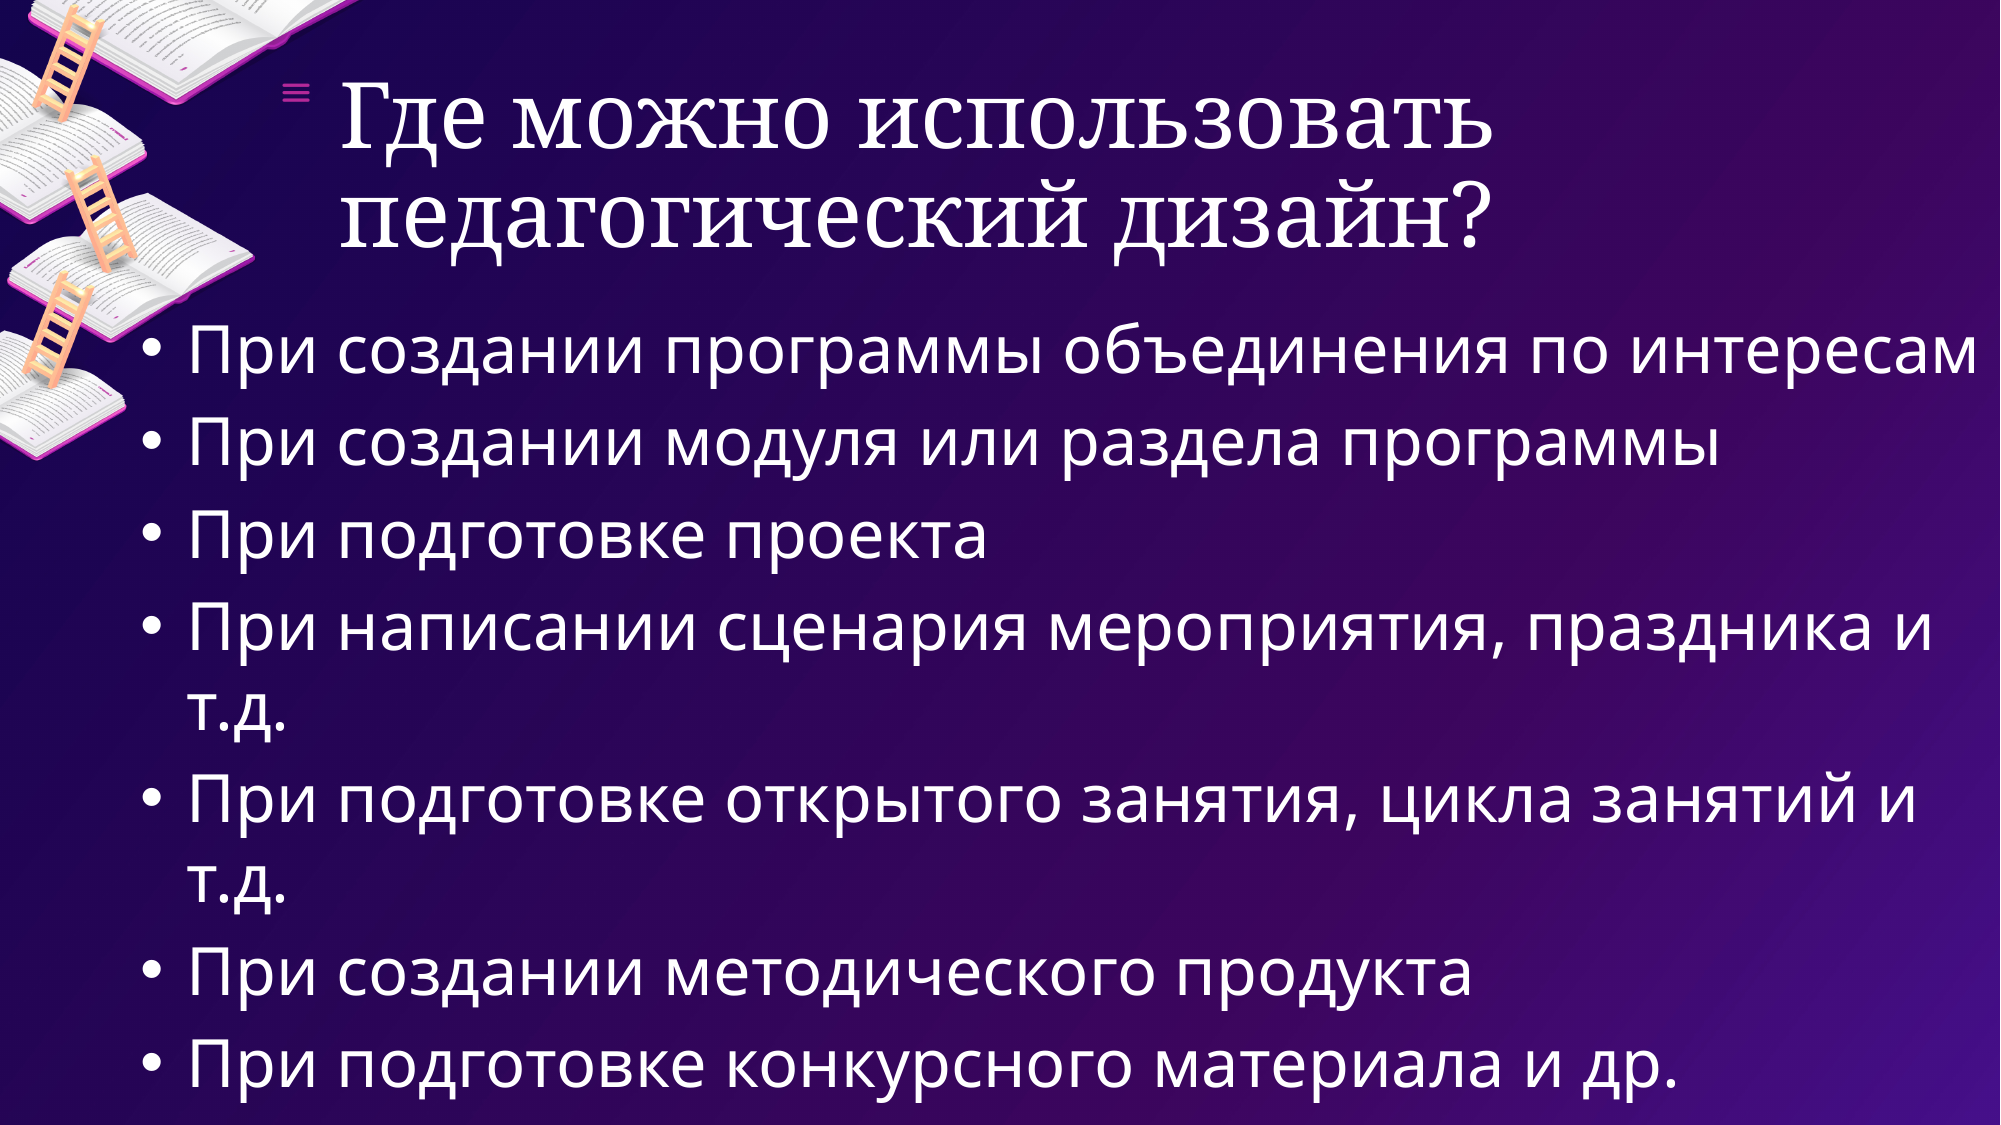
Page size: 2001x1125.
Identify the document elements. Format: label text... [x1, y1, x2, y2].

picture [0, 0, 2000, 1125]
text_box При создании программы объединения по интересам При создании модуля или раздела программы При подготовке проекта При написании сценария мероприятия, праздника и т.д. При подготовке открытого занятия, цикла занятий и т.д. При создании методического продукта При подготовке конкурсного материала и др. [125, 299, 2000, 1109]
title Где можно использовать педагогический дизайн? [325, 59, 1927, 278]
